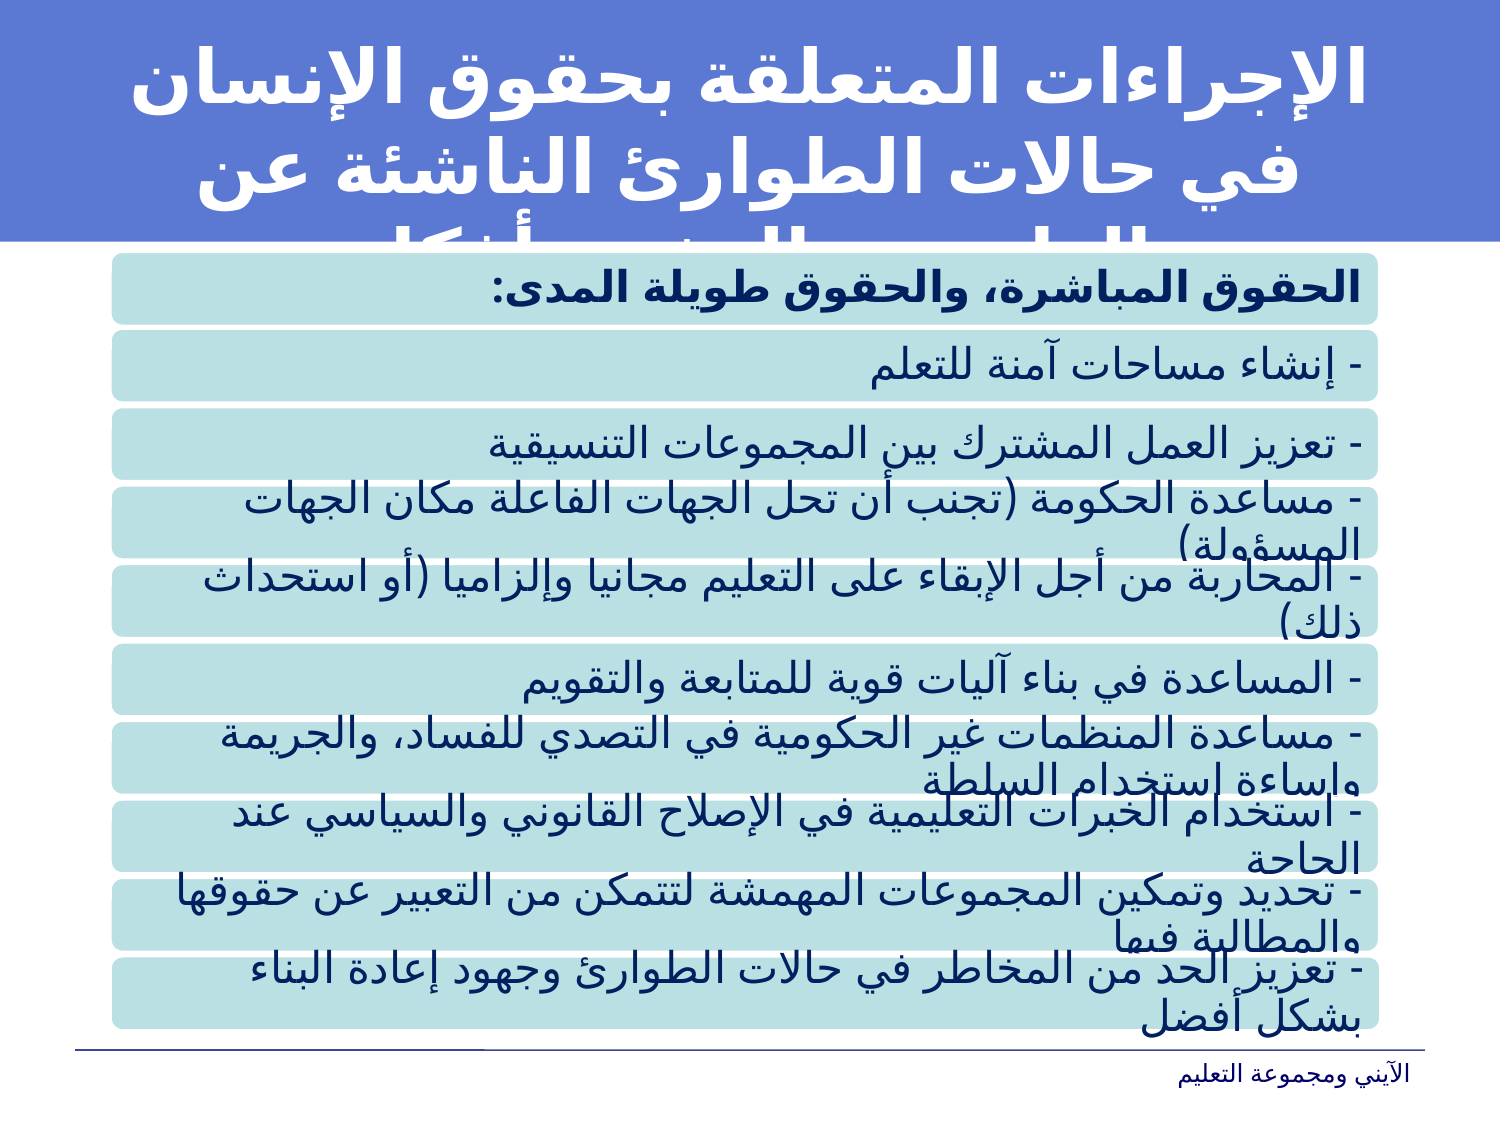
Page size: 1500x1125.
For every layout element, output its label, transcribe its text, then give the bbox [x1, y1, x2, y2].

title الإجراءات المتعلقة بحقوق الإنسان في حالات الطوارئ الناشئة عن الطبيعة والبشر - أفكار [74, 24, 1426, 213]
footer الآيني ومجموعة التعليم [75, 1049, 1427, 1103]
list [74, 250, 1426, 1035]
